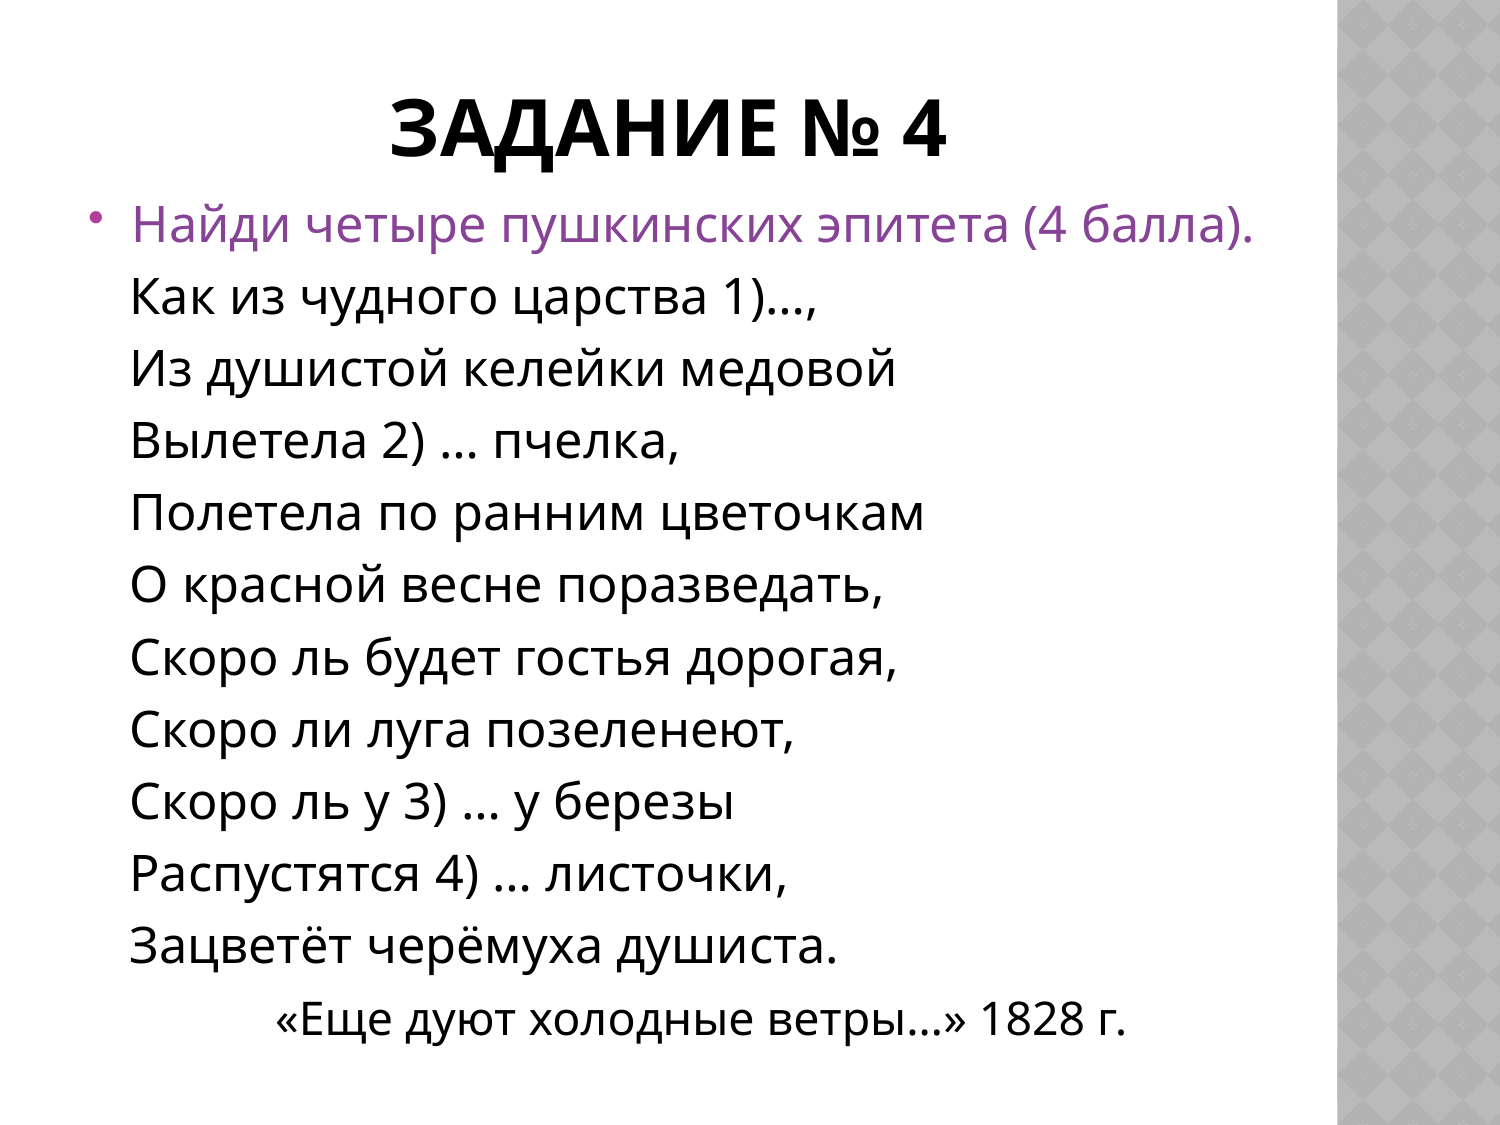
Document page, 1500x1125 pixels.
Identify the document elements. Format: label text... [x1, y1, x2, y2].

list Найди четыре пушкинских эпитета (4 балла). Как из чудного царства 1)…, Из душистой келейки медовой Вылетела 2) … пчелка, Полетела по ранним цветочкам О красной весне поразведать, Скоро ль будет гостья дорогая, Скоро ли луга позеленеют, Скоро ль у 3) … у березы Распустятся 4) … листочки, Зацветёт черёмуха душиста. «Еще дуют холодные ветры…» 1828 г. [75, 184, 1306, 1059]
title Задание № 4 [75, 52, 1263, 173]
